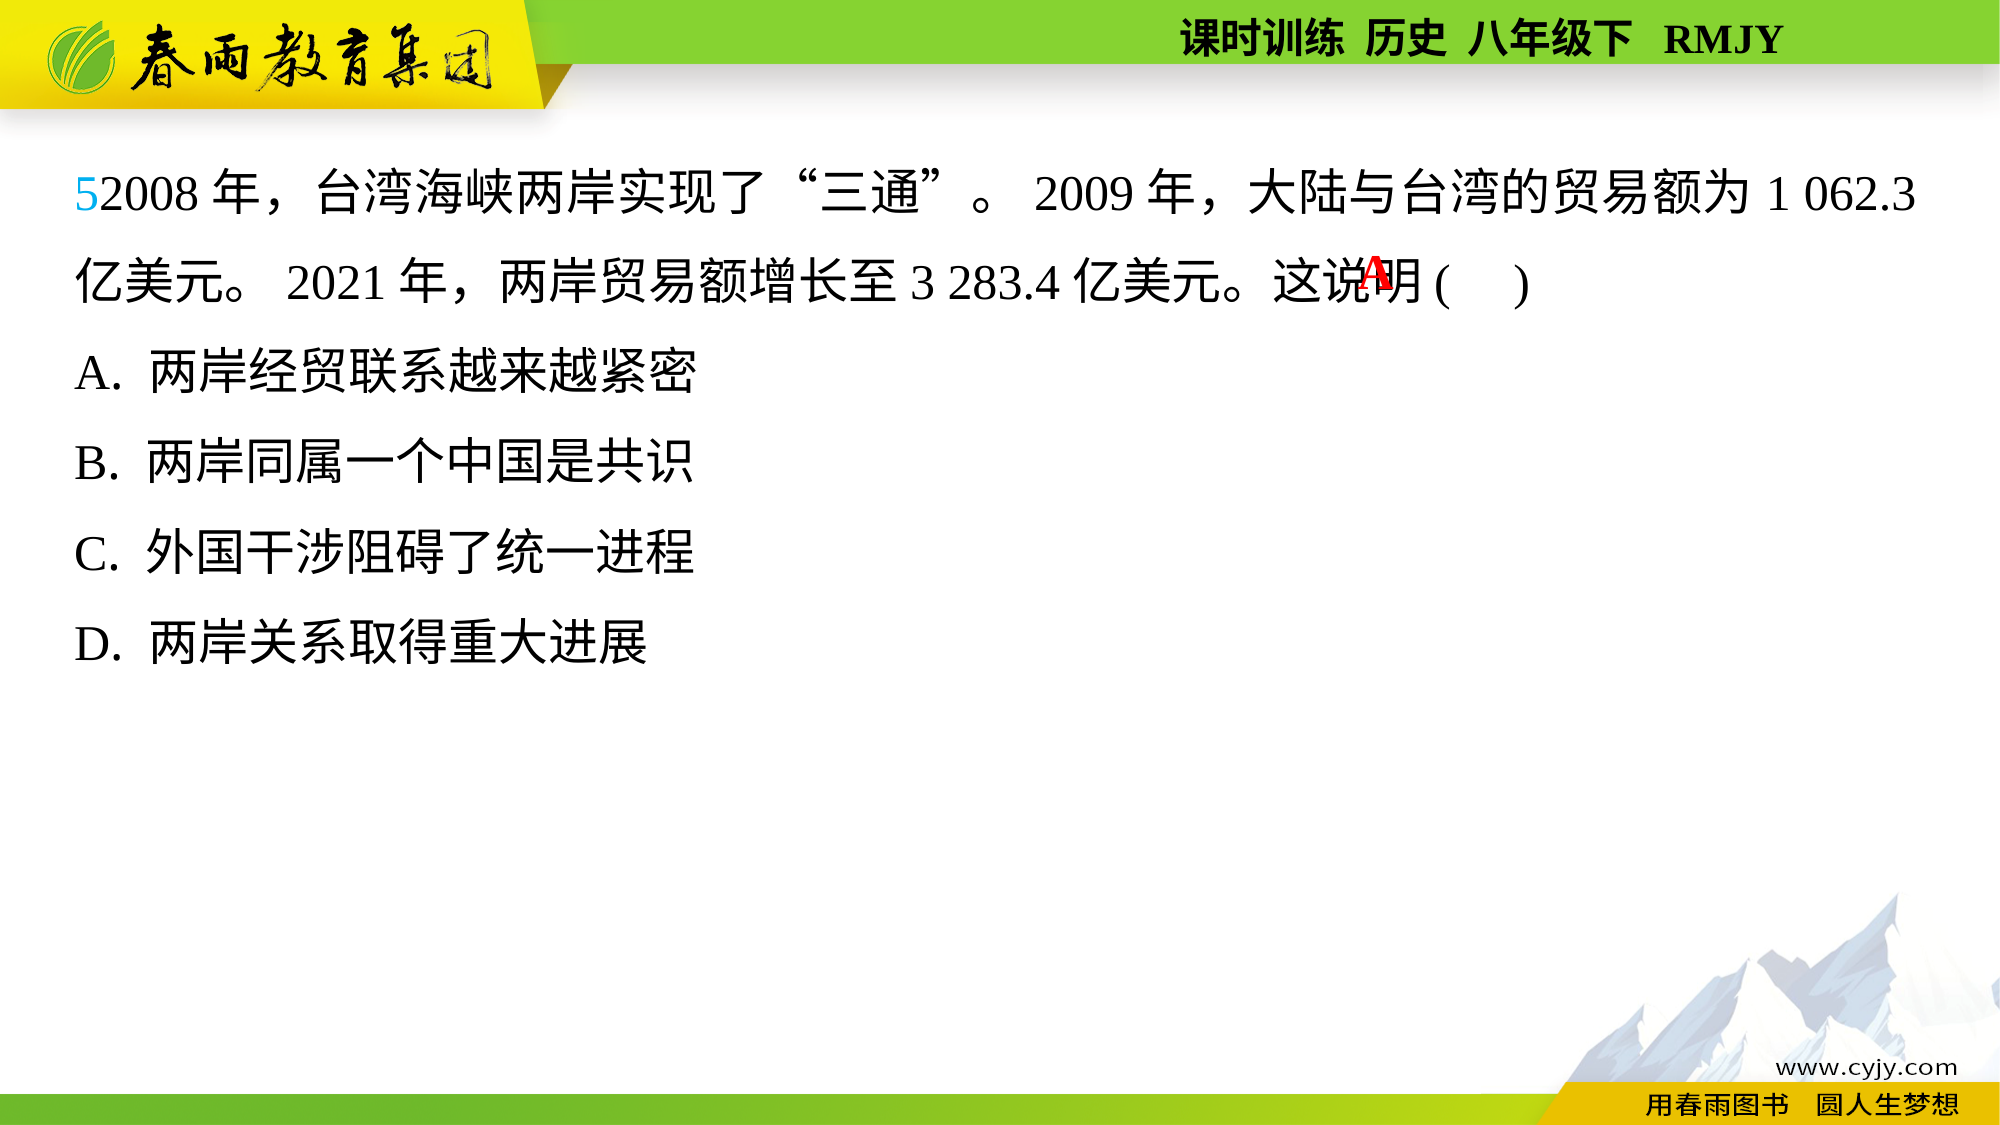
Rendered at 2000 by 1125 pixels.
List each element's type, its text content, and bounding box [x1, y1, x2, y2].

list 52008年，台湾海峡两岸实现了“三通”。2009年，大陆与台湾的贸易额为1 062.3亿美元。2021年，两岸贸易额增长至3 283.4亿美元。这说明( ) A. 两岸经贸联系越来越紧密 B. 两岸同属一个中国是共识 C. 外国干涉阻碍了统一进程 D. 两岸关系取得重大进展 [59, 122, 1944, 672]
picture [0, 0, 2000, 1125]
text_box A [1342, 231, 1409, 307]
